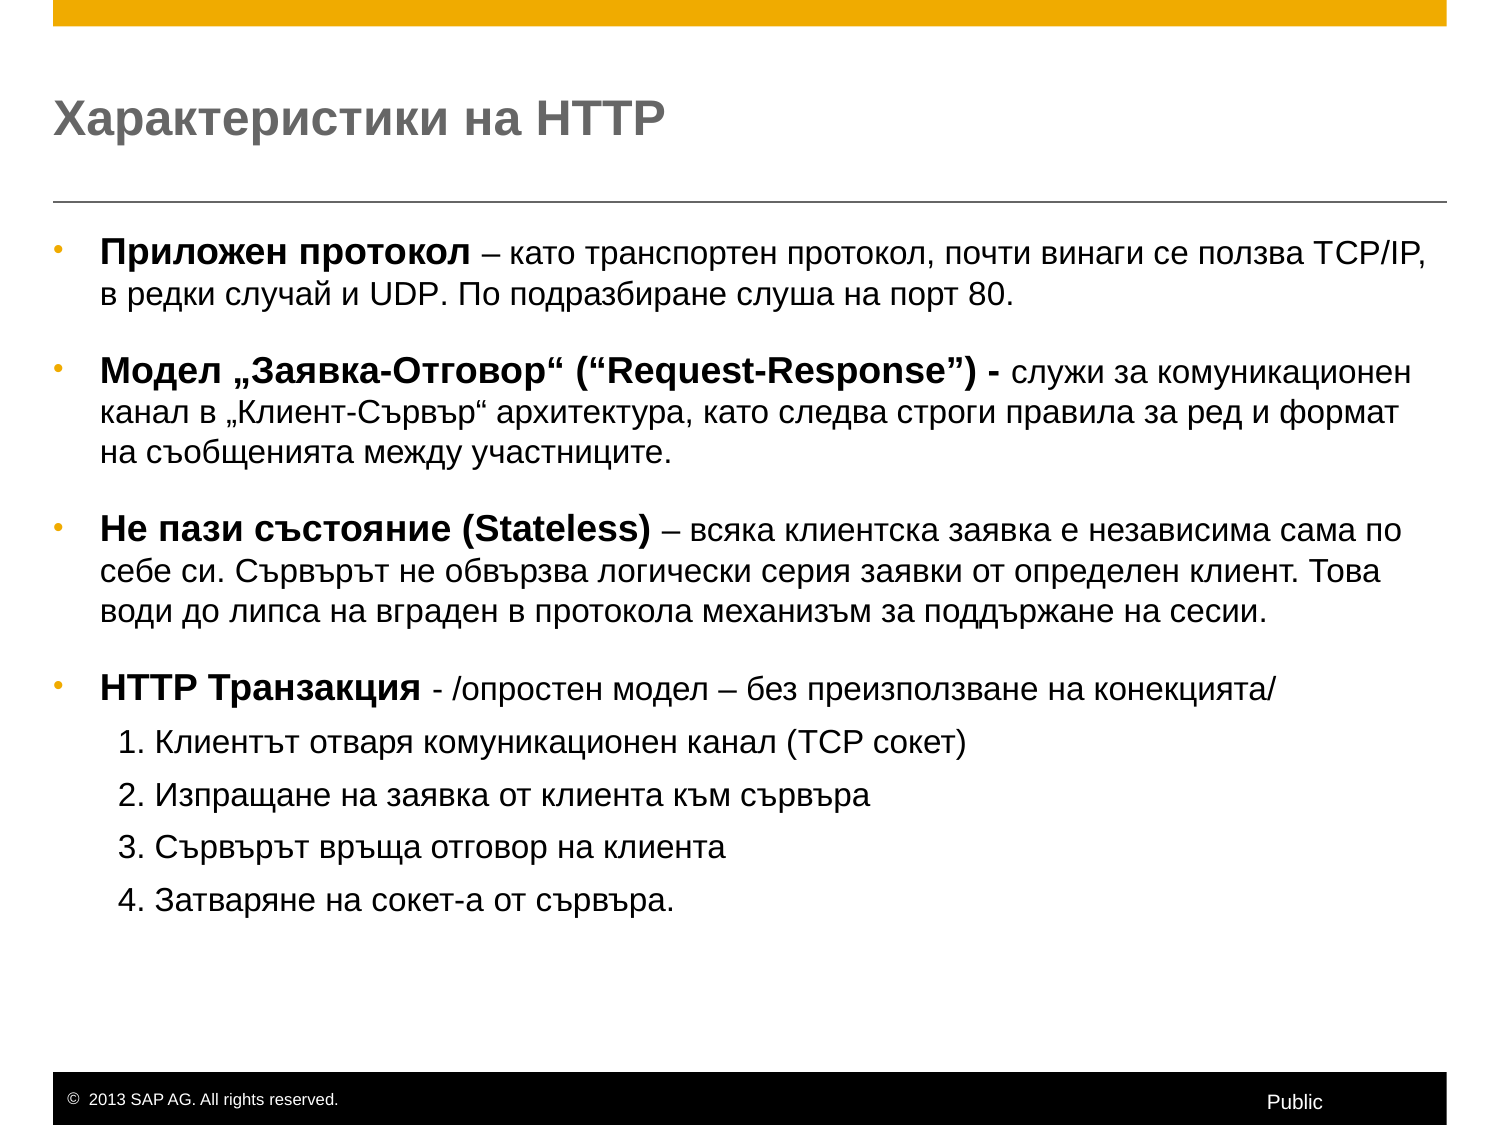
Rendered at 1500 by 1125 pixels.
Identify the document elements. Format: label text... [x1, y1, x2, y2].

title Характеристики на HTTP [53, 53, 1447, 178]
list Приложен протокол – като транспортен протокол, почти винаги се ползва ТCP/IP, в редки случай и UDP. По подразбиране слуша на порт 80. Модел „Заявка-Отговор“ (“Request-Response”) - служи за комуникационен канал в „Клиент-Сървър“ архитектура, като следва строги правила за ред и формат на съобщенията между участниците. Не пази състояние (Stateless) – всяка клиентска заявка е независима сама по себе си. Сървърът не обвързва логически серия заявки от определен клиент. Това води до липса на вграден в протокола механизъм за поддържане на сесии. HTTP Транзакция - /опростен модел – без преизползване на конекцията/ 1. Клиентът отваря комуникационен канал (TCP сокет) 2. Изпращане на заявка от клиента към сървъра 3. Сървърът връща отговор на клиента 4. Затваряне на сокет-а от сървъра. [53, 227, 1447, 998]
